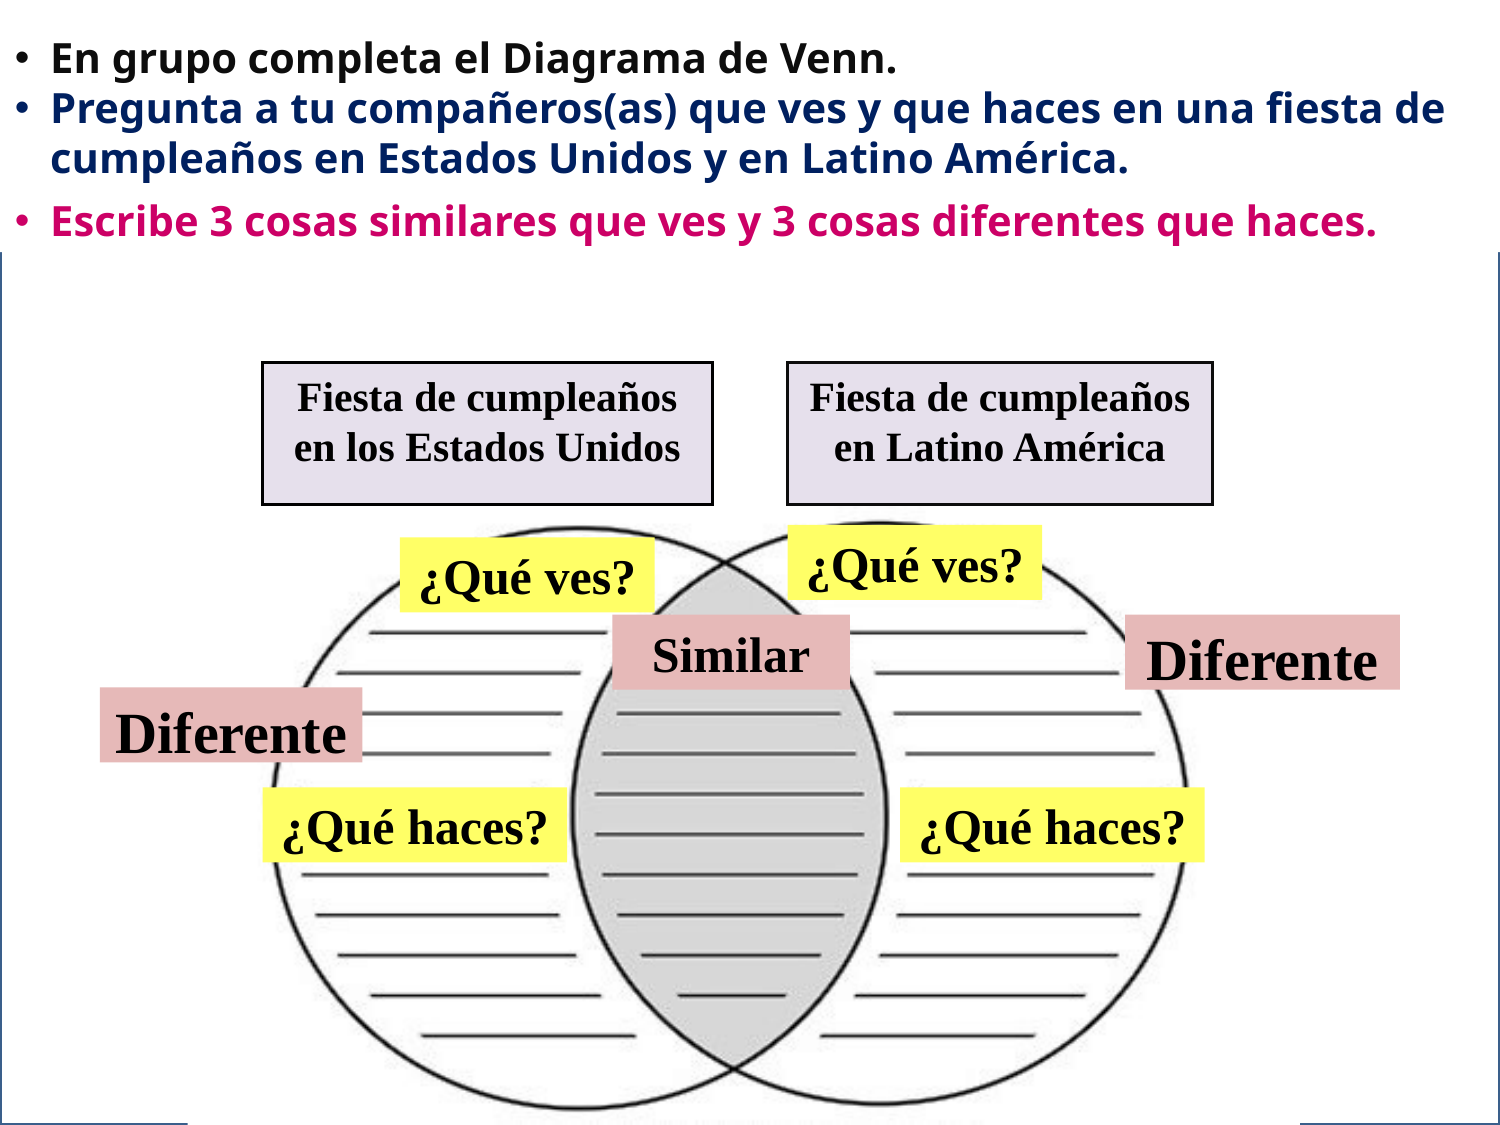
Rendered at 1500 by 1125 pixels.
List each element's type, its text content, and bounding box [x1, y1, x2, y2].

text_box En grupo completa el Diagrama de Venn. [0, 0, 1500, 90]
text_box Fiesta de cumpleaños en Latino América [787, 362, 1213, 498]
text_box Fiesta de cumpleaños en los Estados Unidos [262, 362, 713, 498]
text_box [0, 253, 1500, 1125]
text_box Diferente [99, 687, 182, 763]
text_box Escribe 3 cosas similares que ves y 3 cosas diferentes que haces. [0, 187, 1500, 253]
text_box Diferente [1304, 614, 1400, 690]
picture [187, 499, 1301, 1125]
text_box Pregunta a tu compañeros(as) que ves y que haces en una fiesta de cumpleaños en Estados Unidos y en Latino América. [0, 90, 1500, 187]
